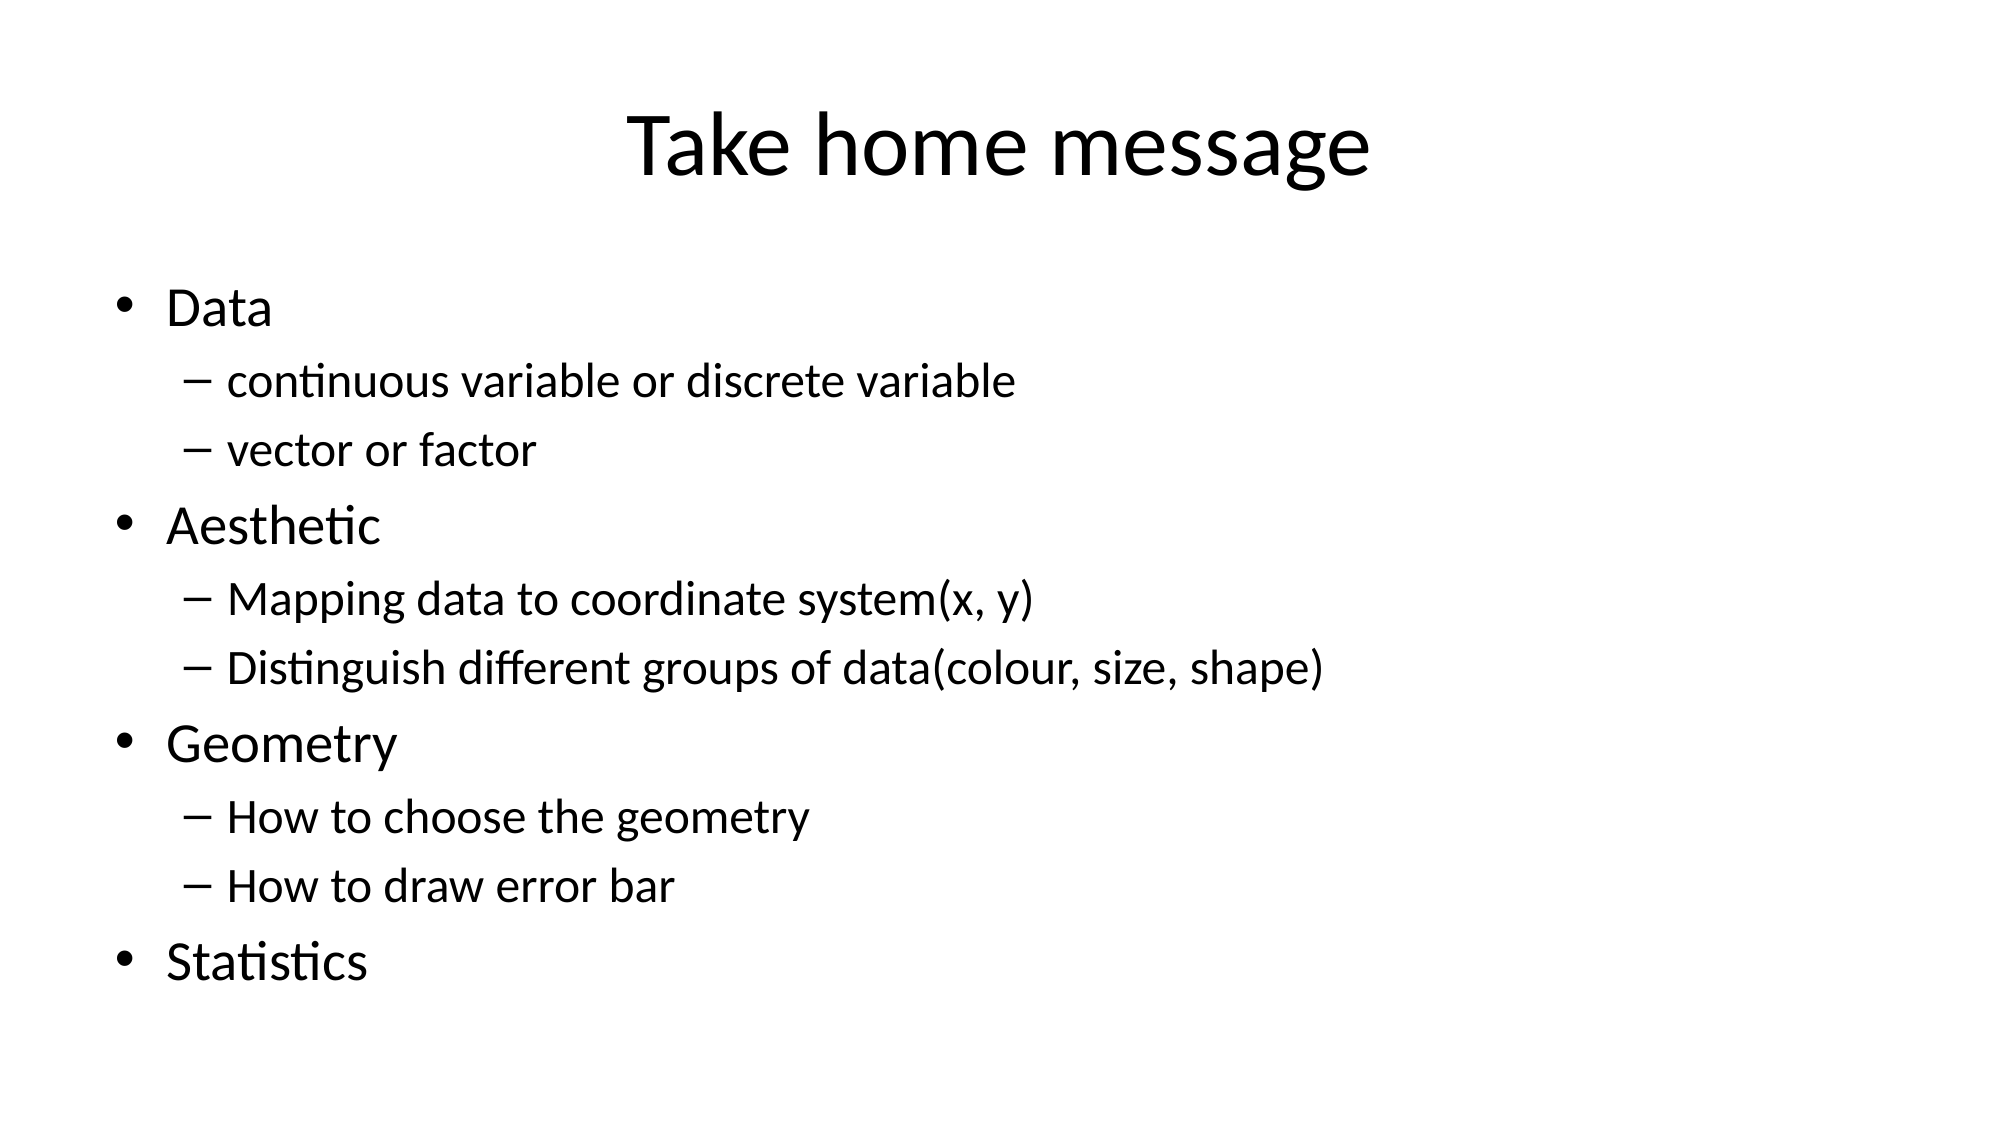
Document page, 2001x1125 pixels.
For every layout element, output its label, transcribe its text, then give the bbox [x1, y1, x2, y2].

title Take home message [99, 45, 1900, 233]
list Data continuous variable or discrete variable vector or factor Aesthetic Mapping data to coordinate system(x, y) Distinguish different groups of data(colour, size, shape) Geometry How to choose the geometry How to draw error bar Statistics [99, 262, 1900, 1005]
